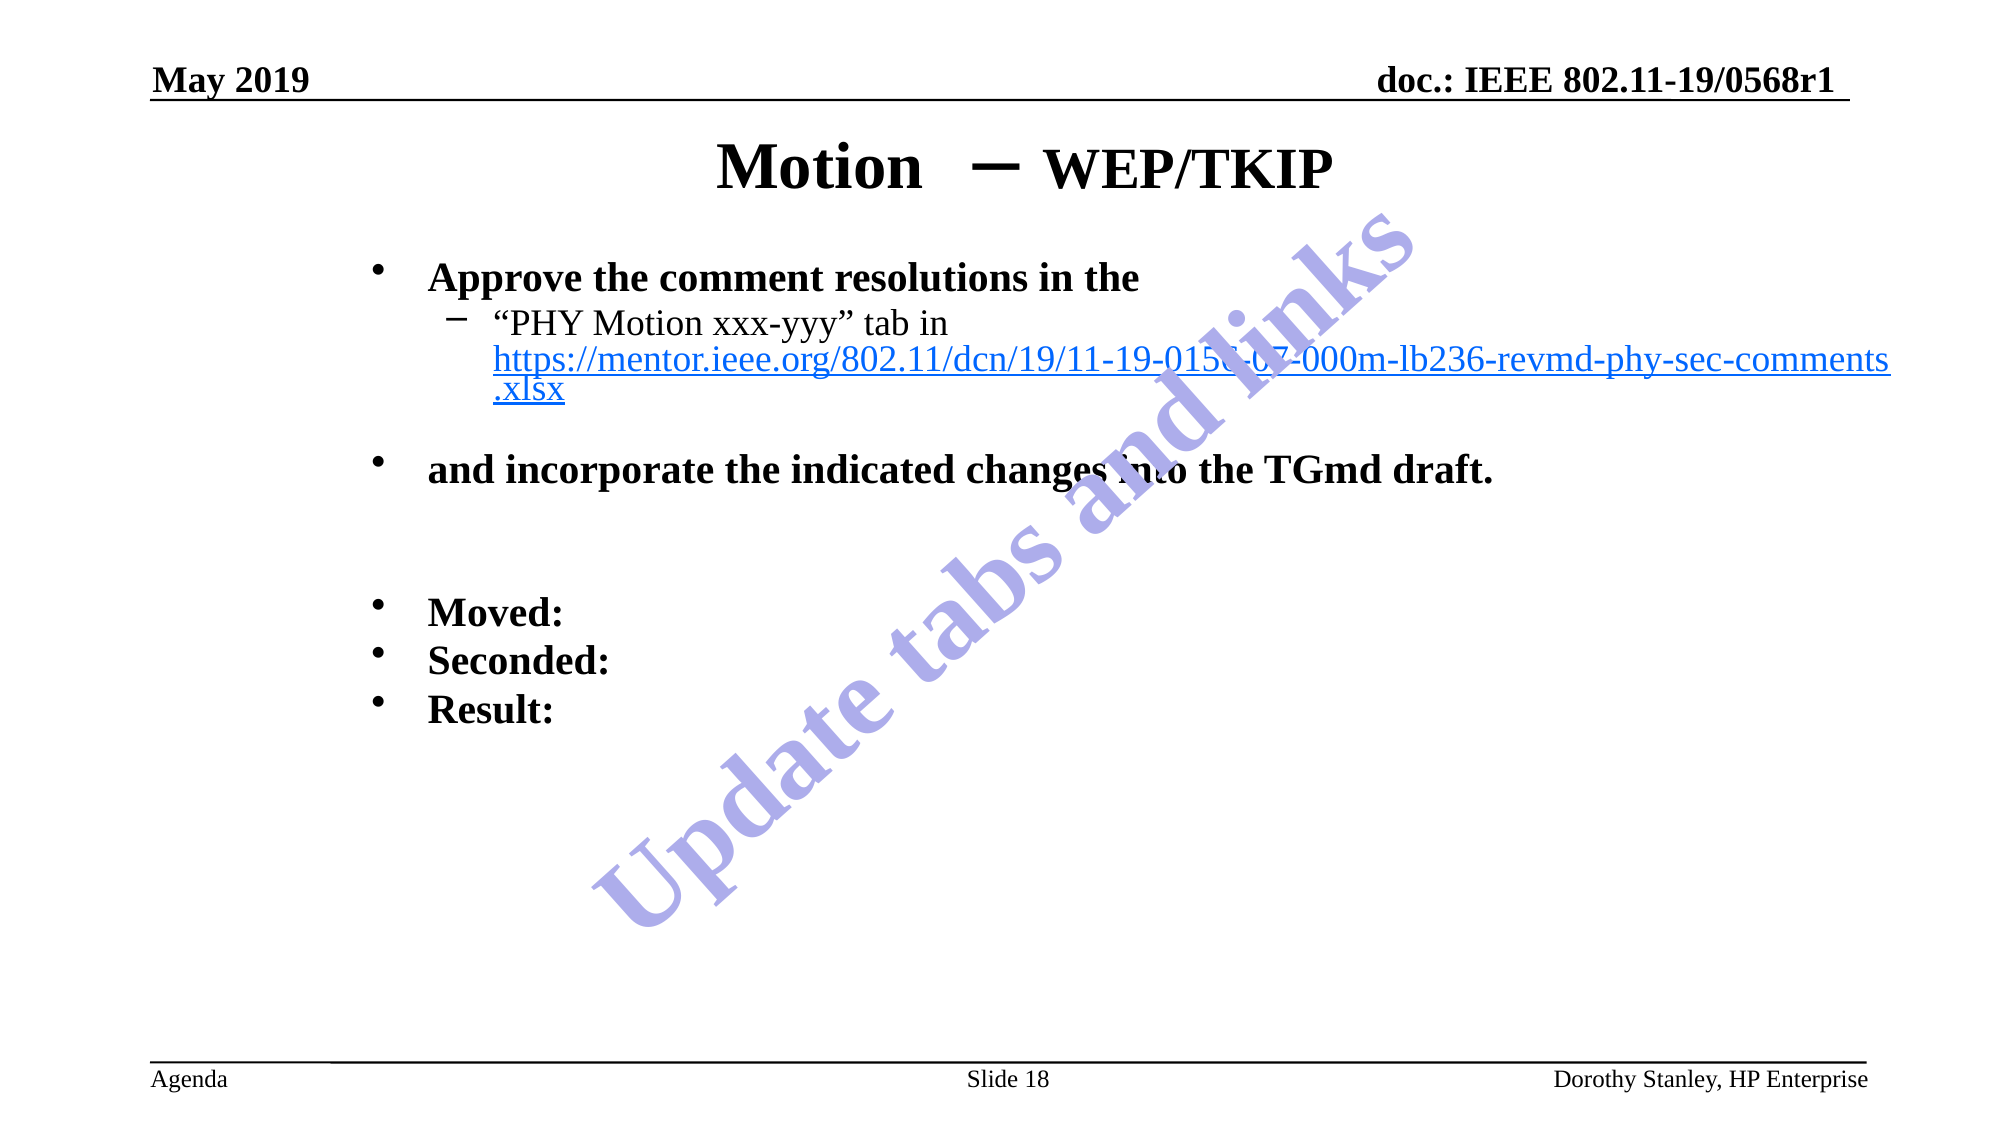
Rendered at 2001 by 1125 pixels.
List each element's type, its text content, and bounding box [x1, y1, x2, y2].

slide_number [152, 54, 567, 100]
footer Dorothy Stanley, HP Enterprise [1549, 1062, 1869, 1093]
slide_number Slide 18 [966, 1062, 1051, 1093]
title Motion – WEP/TKIP [200, 75, 1850, 250]
list Approve the comment resolutions in the “PHY Motion xxx-yyy” tab in https://mentor.ieee.org/802.11/dcn/19/11-19-0156-07-000m-lb236-revmd-phy-sec-comments.xlsx and incorporate the indicated changes into the TGmd draft. Moved: Seconded: Result: [356, 251, 1911, 1002]
text_box Update tabs and links [547, 147, 1452, 977]
